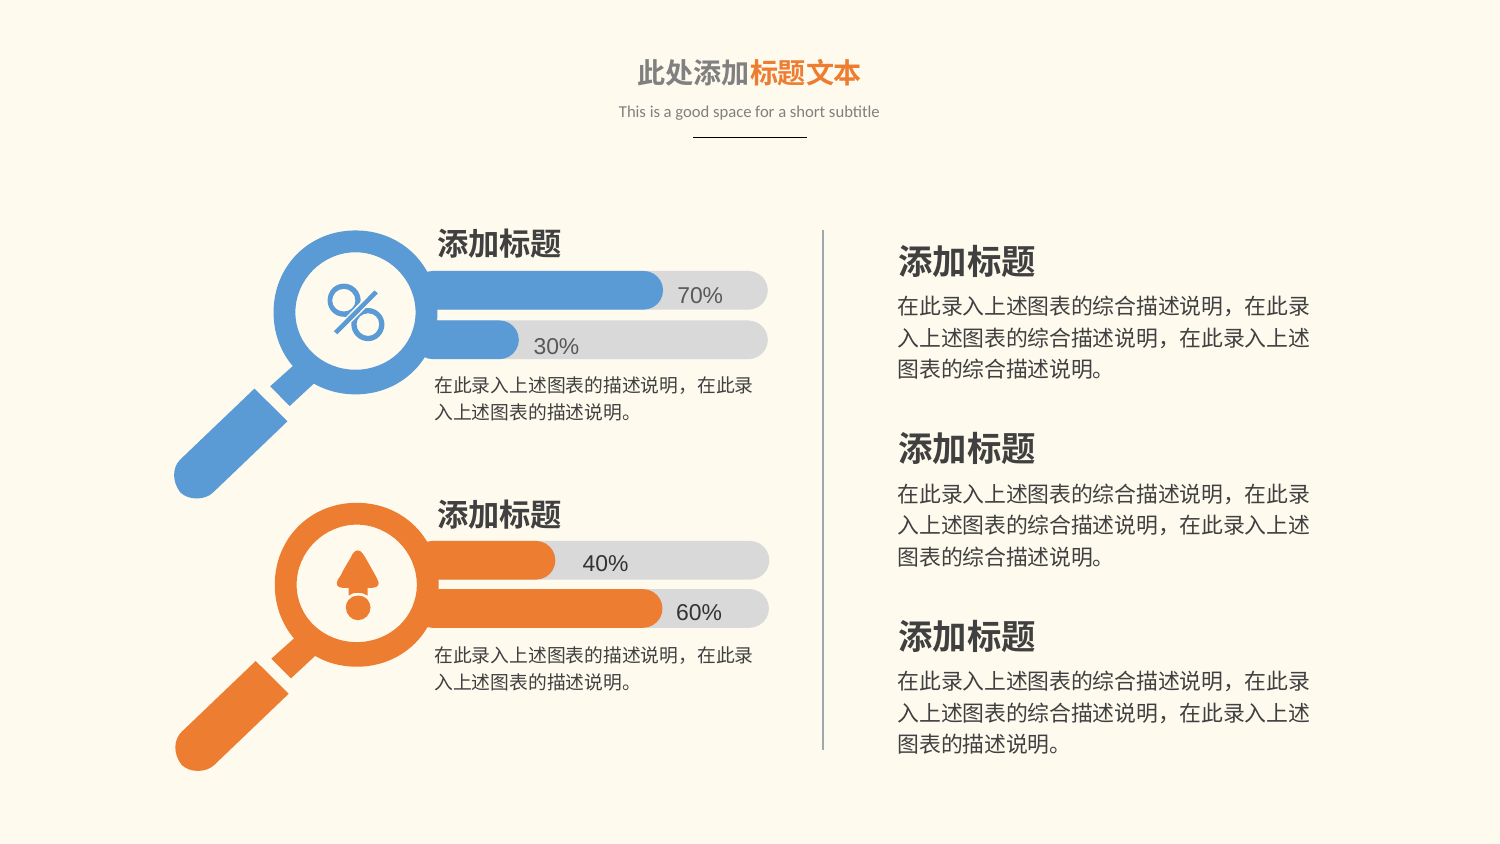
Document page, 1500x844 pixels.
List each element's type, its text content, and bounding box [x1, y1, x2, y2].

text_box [438, 267, 768, 317]
text_box 在此录入上述图表的描述说明，在此录入上述图表的描述说明。 [439, 633, 770, 699]
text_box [439, 584, 769, 633]
text_box 在此录入上述图表的描述说明，在此录入上述图表的描述说明。 [438, 363, 770, 429]
text_box 添加标题 [887, 421, 1047, 469]
text_box This is a good space for a short subtitle [603, 93, 895, 128]
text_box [438, 318, 768, 367]
text_box 在此录入上述图表的综合描述说明，在此录入上述图表的综合描述说明，在此录入上述图表的综合描述说明。 [886, 469, 1332, 576]
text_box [439, 536, 770, 585]
text_box 添加标题 [887, 234, 1047, 282]
text_box 添加标题 [425, 218, 574, 267]
text_box 添加标题 [425, 489, 574, 536]
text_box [173, 502, 439, 774]
text_box 此处添加标题文本 [623, 47, 877, 93]
text_box 在此录入上述图表的综合描述说明，在此录入上述图表的综合描述说明，在此录入上述图表的描述说明。 [886, 657, 1332, 763]
text_box 添加标题 [887, 609, 1047, 657]
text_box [171, 230, 438, 501]
text_box 在此录入上述图表的综合描述说明，在此录入上述图表的综合描述说明，在此录入上述图表的综合描述说明。 [886, 282, 1332, 388]
